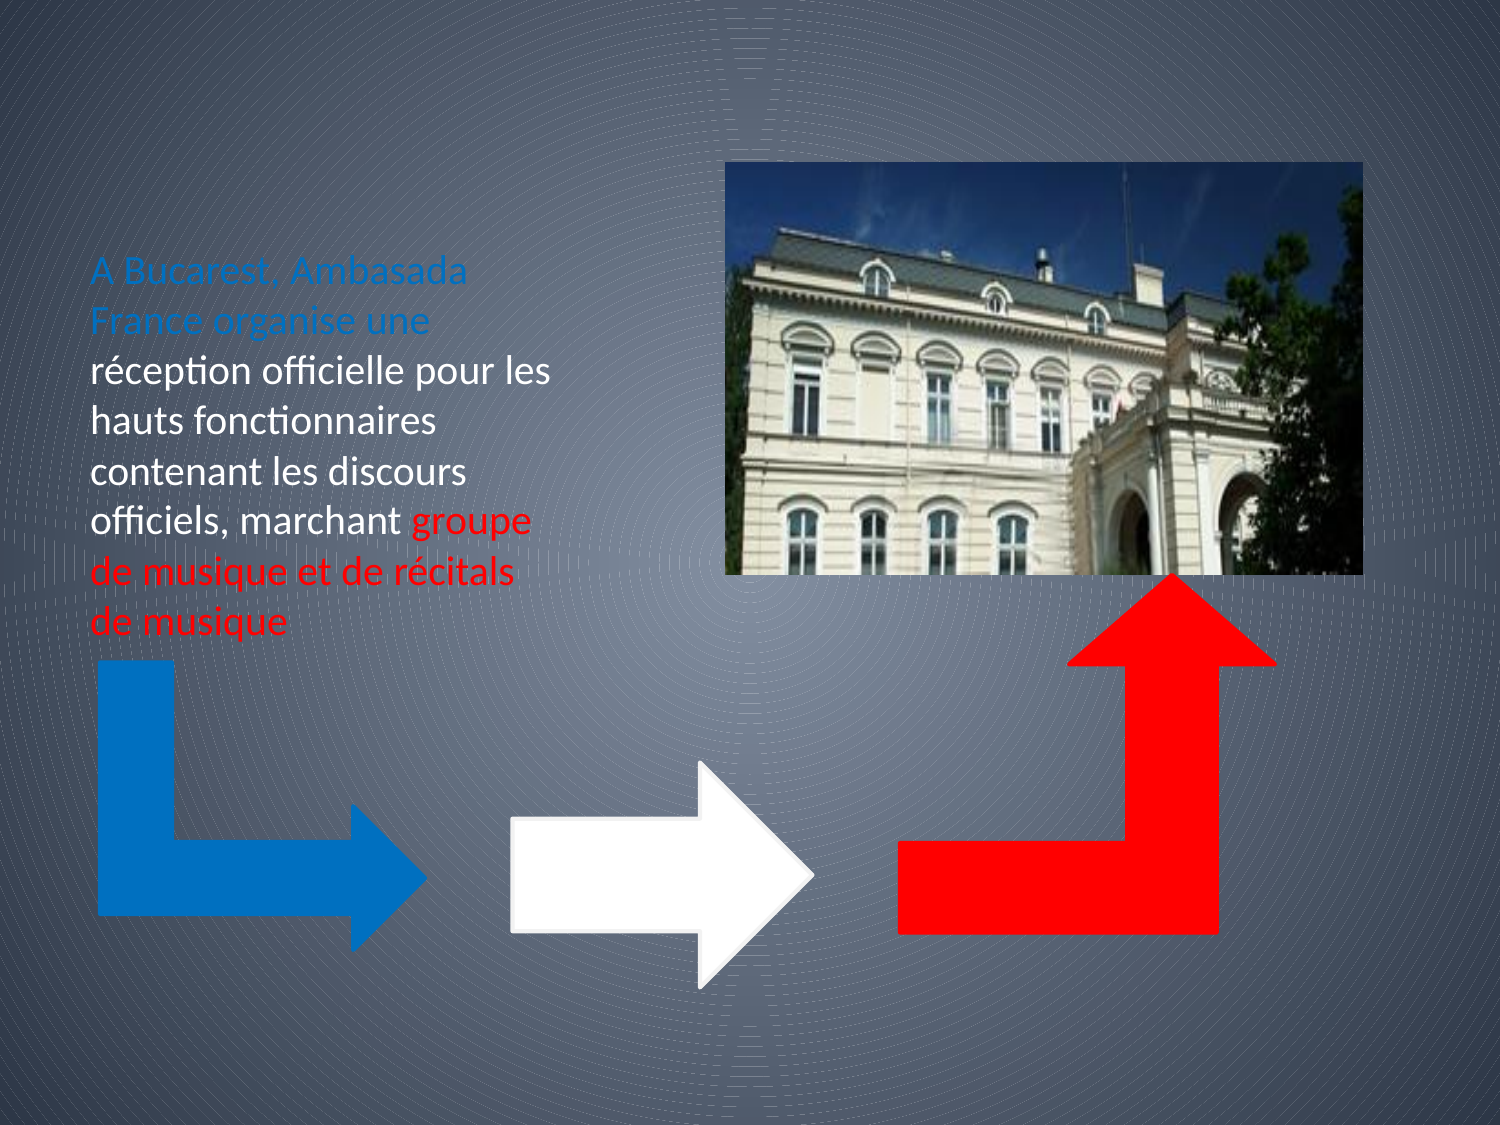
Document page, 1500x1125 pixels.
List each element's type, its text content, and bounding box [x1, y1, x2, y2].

text_box [510, 760, 815, 990]
list A Bucarest, Ambasada France organise une réception officielle pour les hauts fonctionnaires contenant les discours officiels, marchant groupe de musique et de récitals de musique [75, 235, 569, 1005]
text_box [97, 660, 428, 952]
text_box [897, 585, 1277, 935]
title [75, 44, 569, 235]
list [724, 162, 1363, 576]
